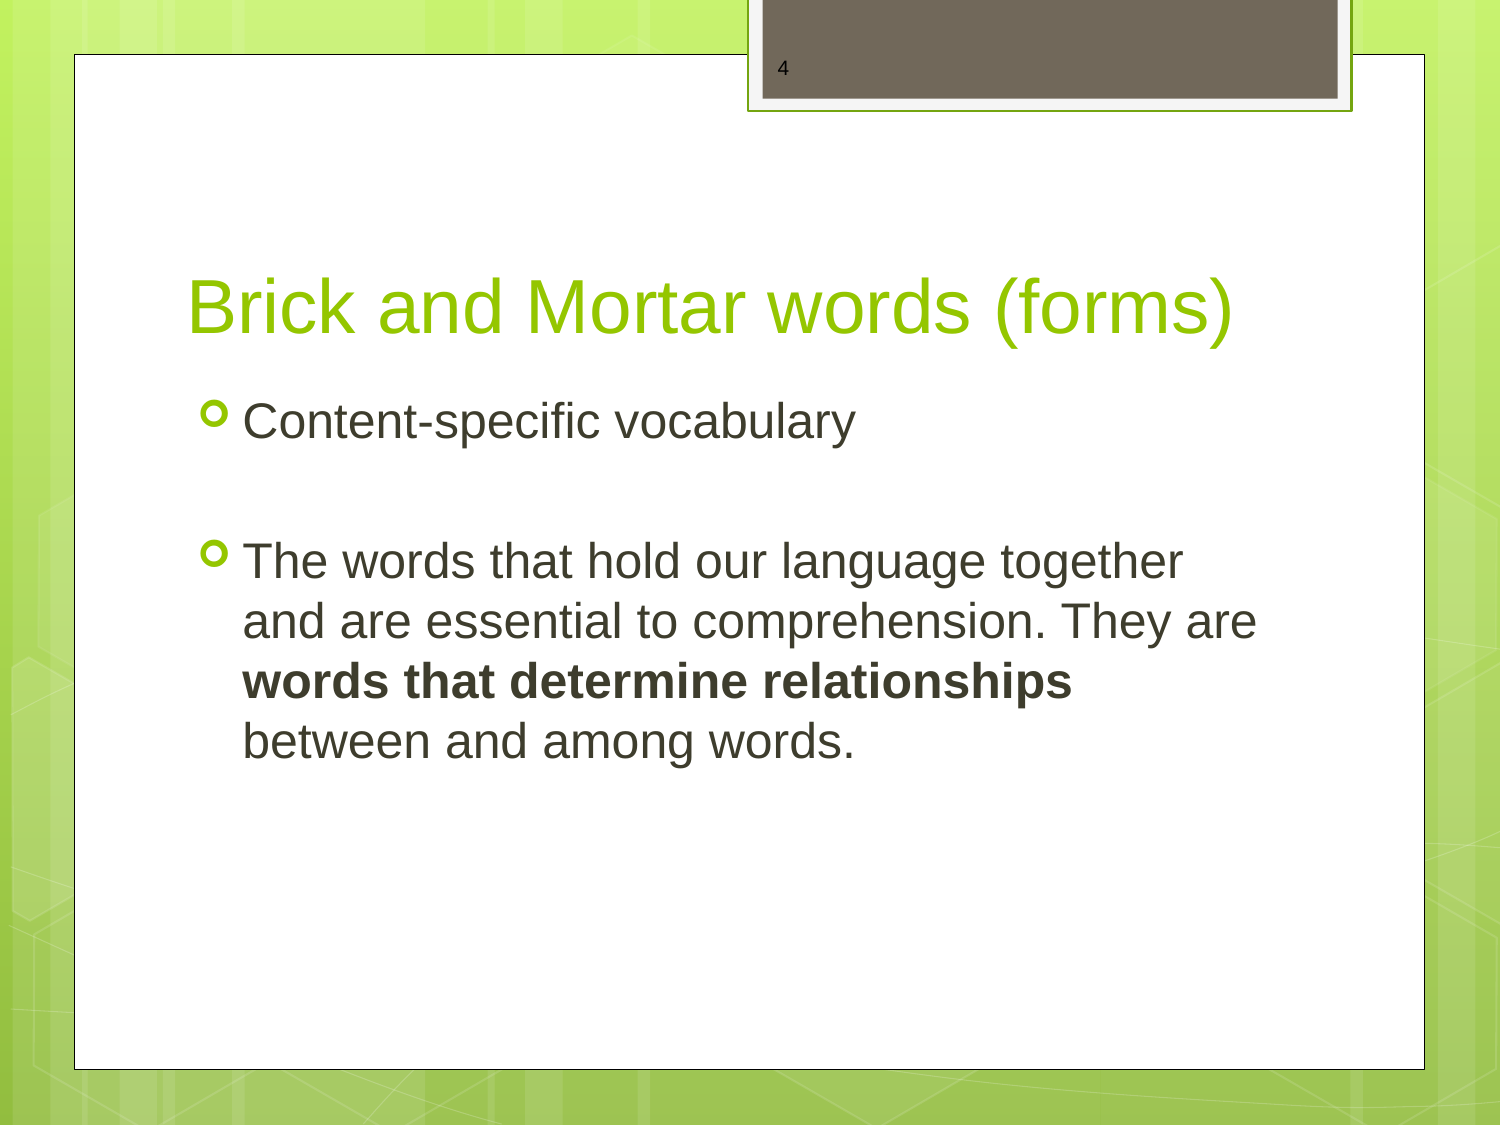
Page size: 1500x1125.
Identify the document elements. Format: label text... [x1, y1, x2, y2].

list Content-specific vocabulary The words that hold our language together and are essential to comprehension. They are words that determine relationships between and among words. [171, 381, 1283, 957]
slide_number 4 [762, 36, 982, 97]
title Brick and Mortar words (forms) [171, 168, 1324, 357]
